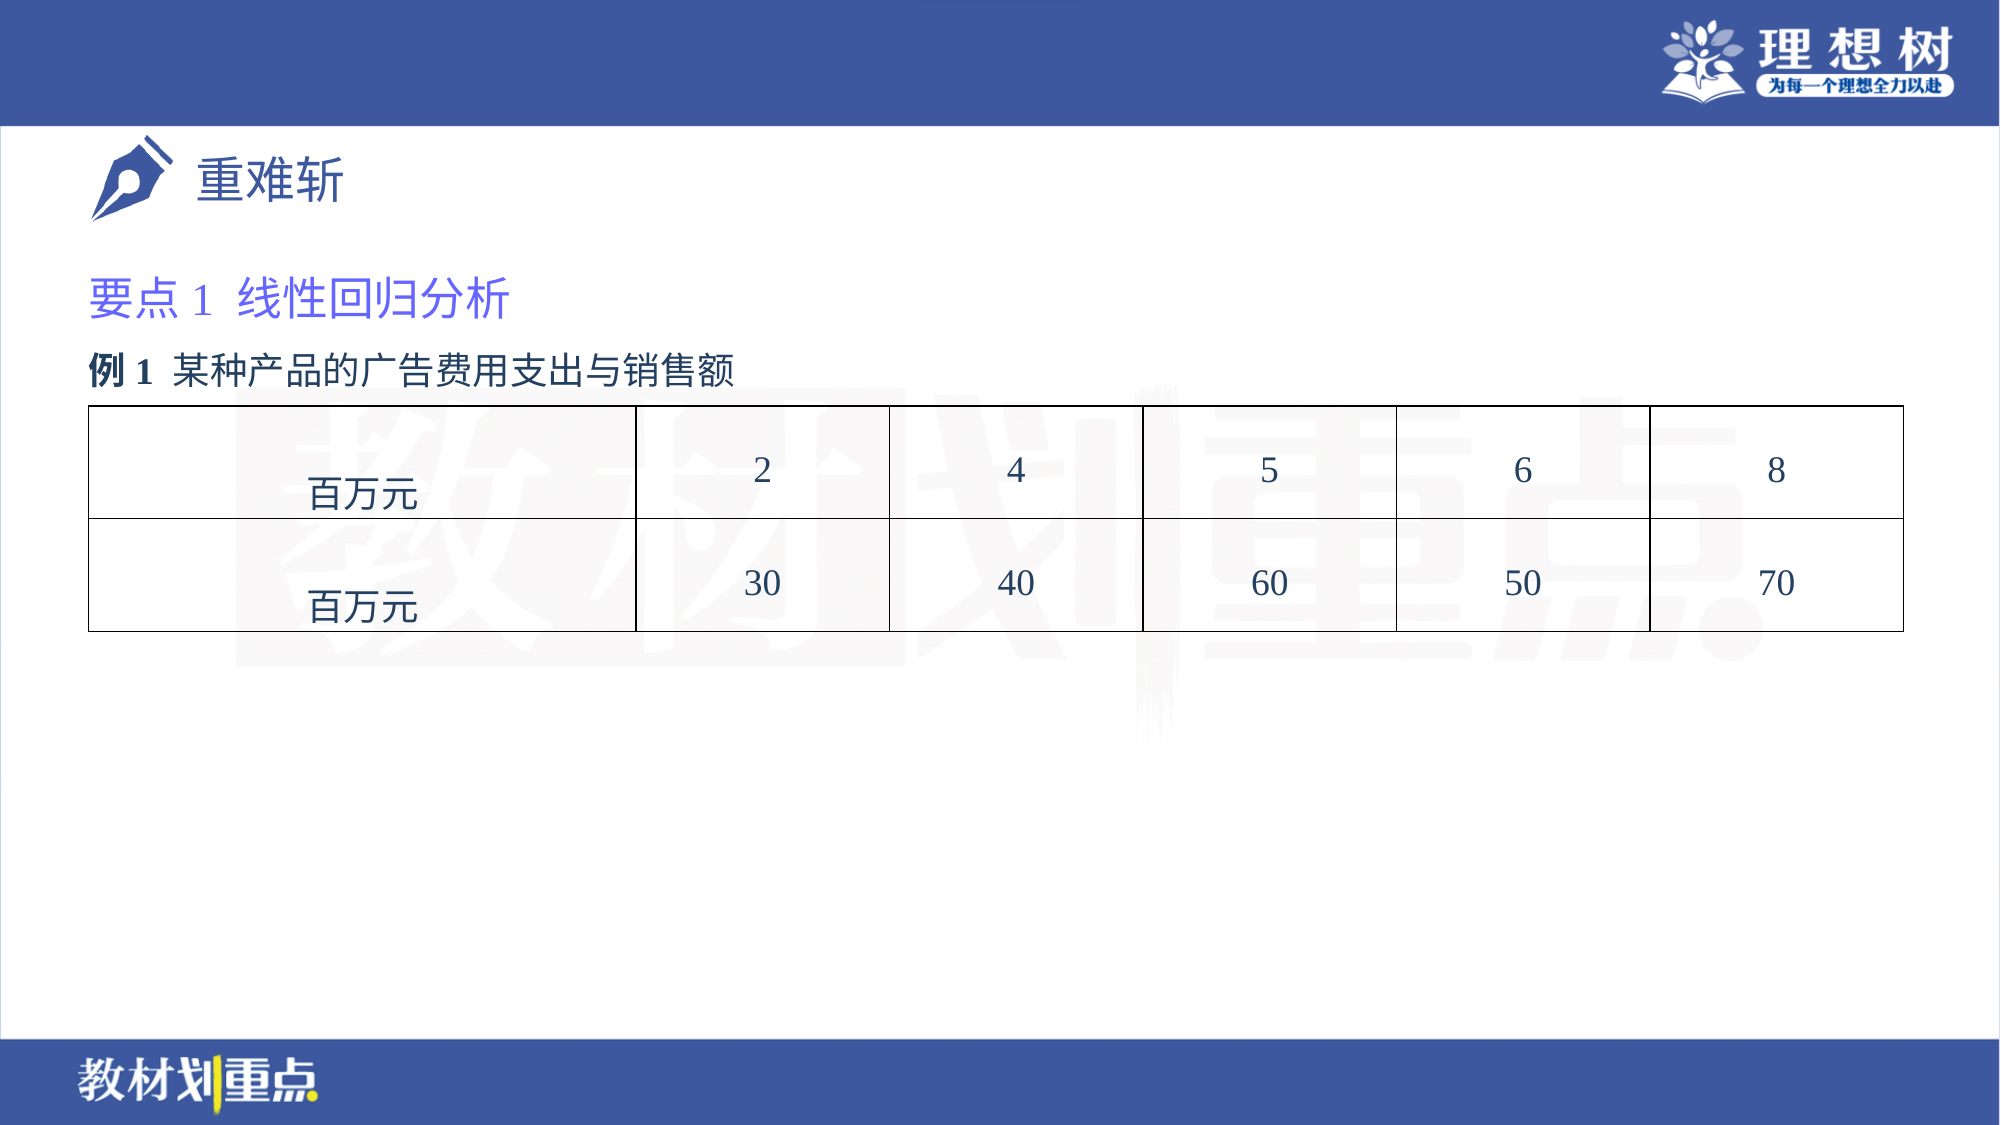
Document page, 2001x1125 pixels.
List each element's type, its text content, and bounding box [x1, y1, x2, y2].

text_box 重难斩 [194, 135, 491, 222]
picture [0, 0, 2000, 1125]
text_box 要点1 线性回归分析 [88, 243, 1911, 383]
